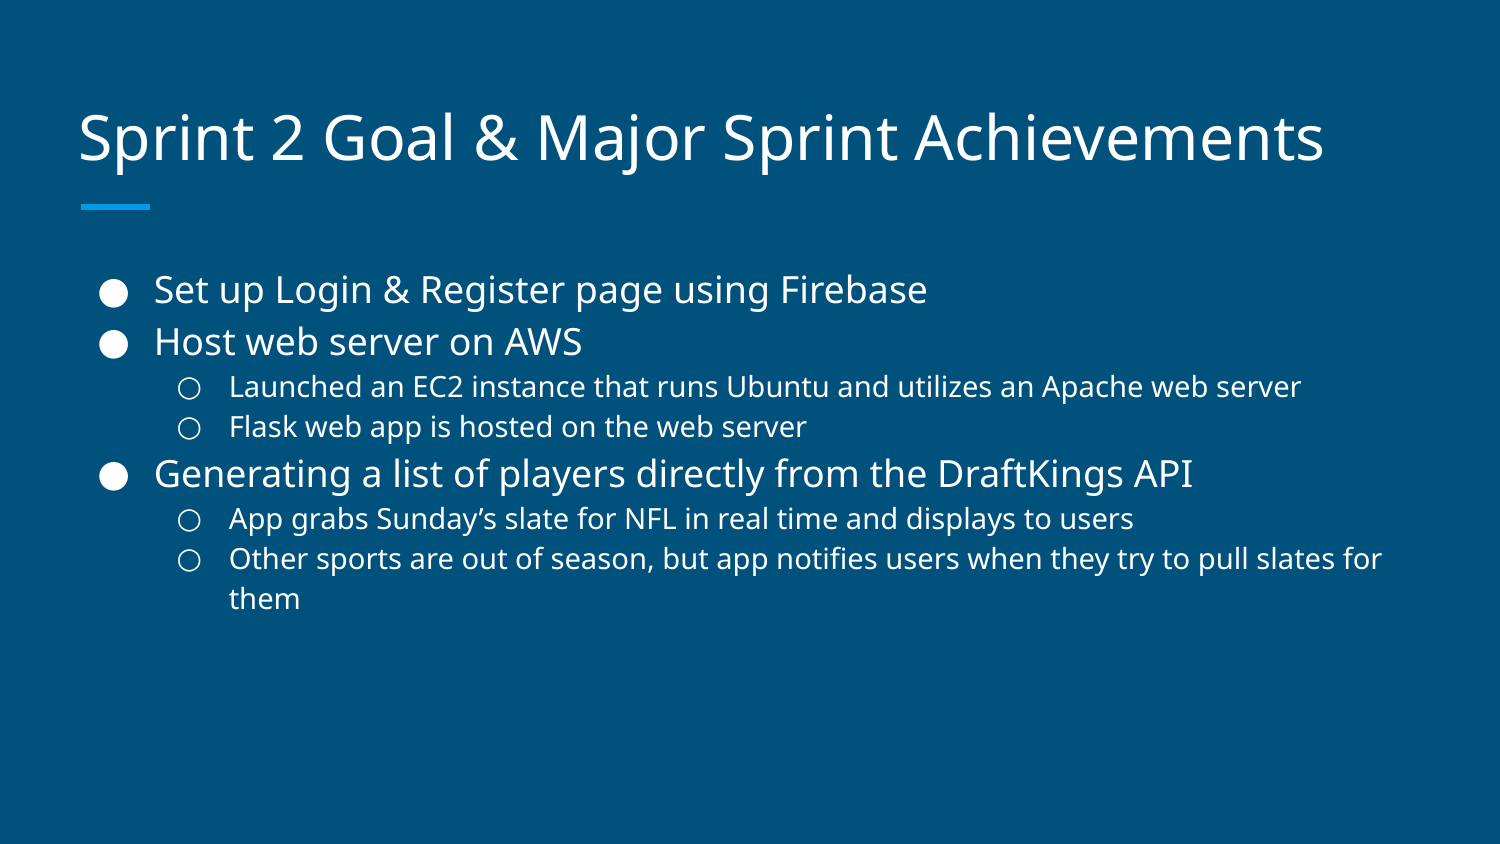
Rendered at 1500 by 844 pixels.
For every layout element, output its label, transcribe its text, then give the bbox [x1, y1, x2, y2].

list Set up Login & Register page using Firebase Host web server on AWS Launched an EC2 instance that runs Ubuntu and utilizes an Apache web server Flask web app is hosted on the web server Generating a list of players directly from the DraftKings API App grabs Sunday’s slate for NFL in real time and displays to users Other sports are out of season, but app notifies users when they try to pull slates for them [63, 244, 1437, 750]
title Sprint 2 Goal & Major Sprint Achievements [63, 75, 1437, 188]
